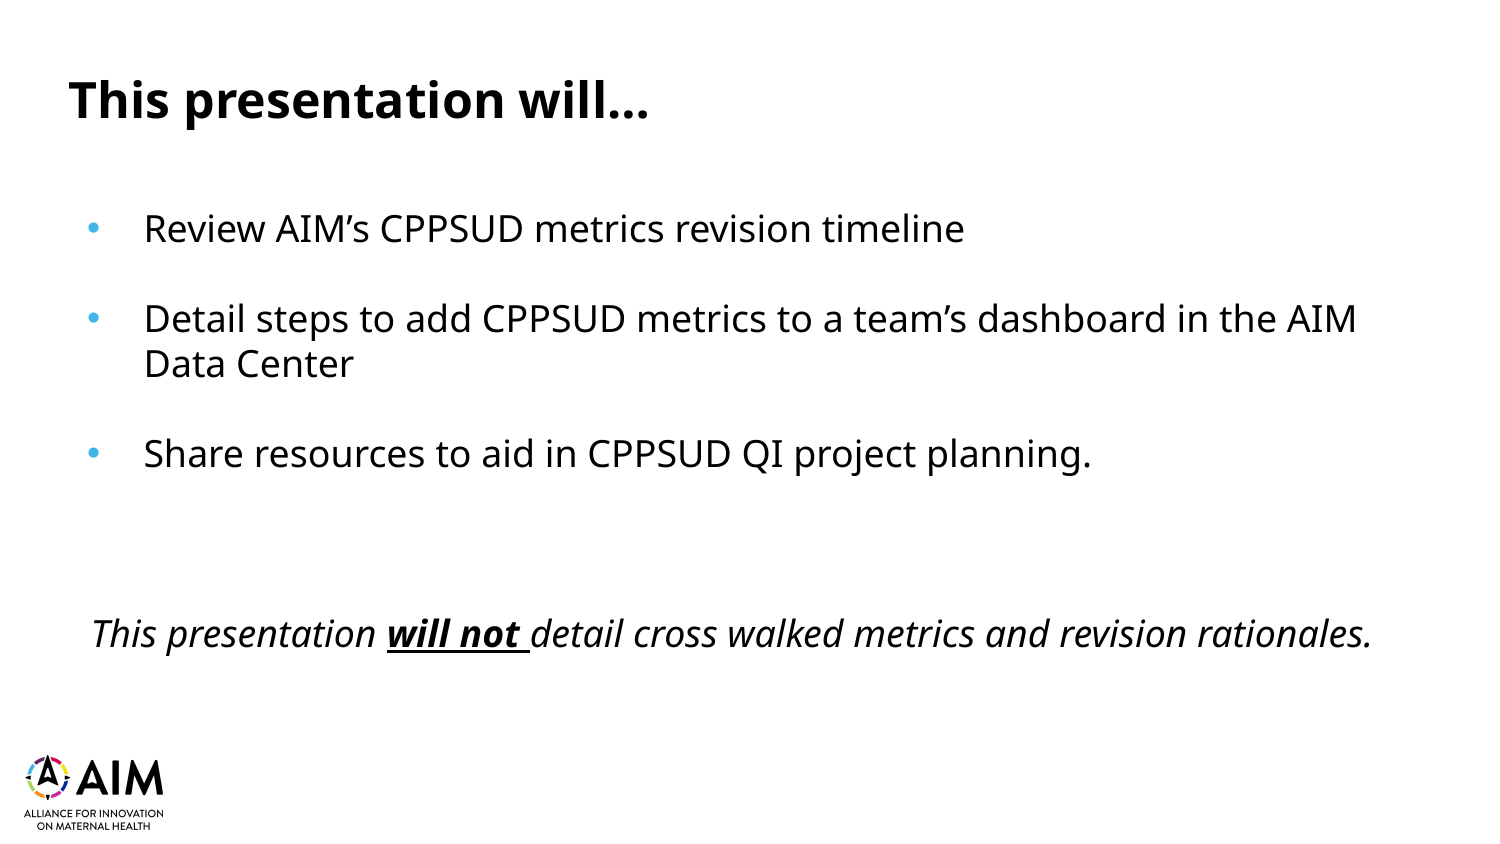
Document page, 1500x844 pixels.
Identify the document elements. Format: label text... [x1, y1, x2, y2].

title This presentation will… [53, 44, 989, 144]
picture [24, 755, 163, 830]
subtitle Review AIM’s CPPSUD metrics revision timeline Detail steps to add CPPSUD metrics to a team’s dashboard in the AIM Data Center Share resources to aid in CPPSUD QI project planning. This presentation will not detail cross walked metrics and revision rationales. [53, 189, 1393, 689]
